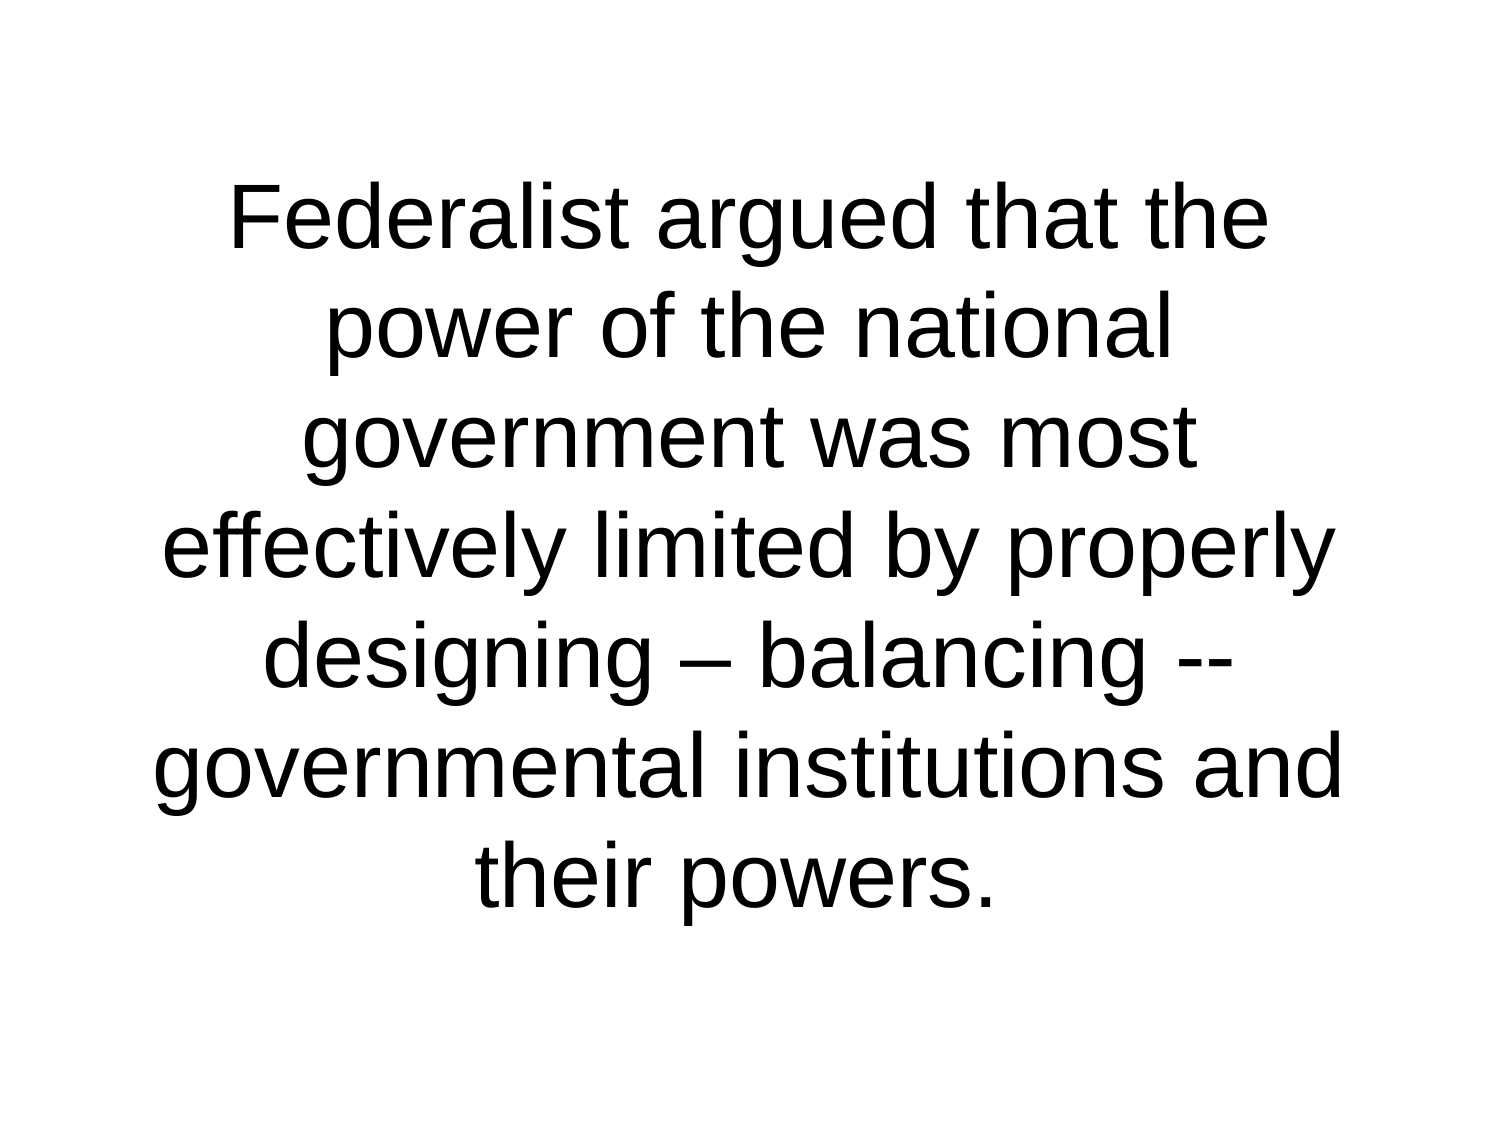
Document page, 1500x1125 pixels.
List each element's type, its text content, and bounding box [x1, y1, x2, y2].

title Federalist argued that the power of the national government was most effectively limited by properly designing – balancing -- governmental institutions and their powers. [74, 44, 1426, 1038]
